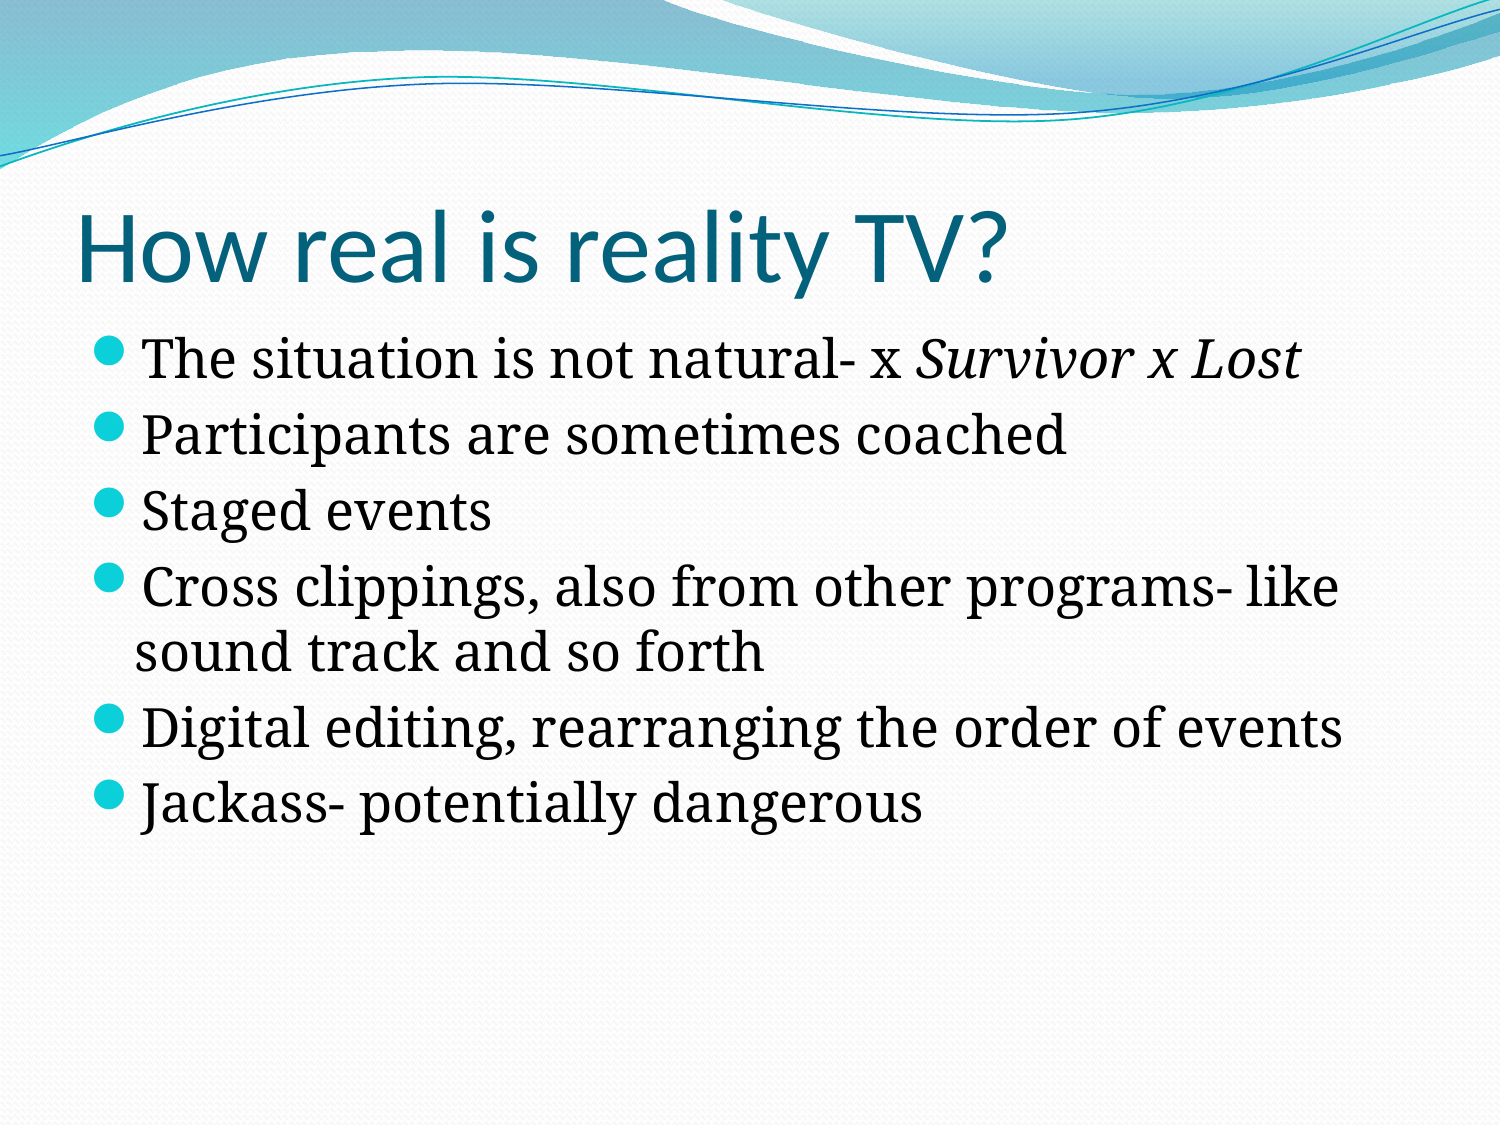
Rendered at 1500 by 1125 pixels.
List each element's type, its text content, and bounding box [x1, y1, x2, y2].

list The situation is not natural- x Survivor x Lost Participants are sometimes coached Staged events Cross clippings, also from other programs- like sound track and so forth Digital editing, rearranging the order of events Jackass- potentially dangerous [75, 317, 1425, 1038]
title How real is reality TV? [75, 115, 1425, 303]
